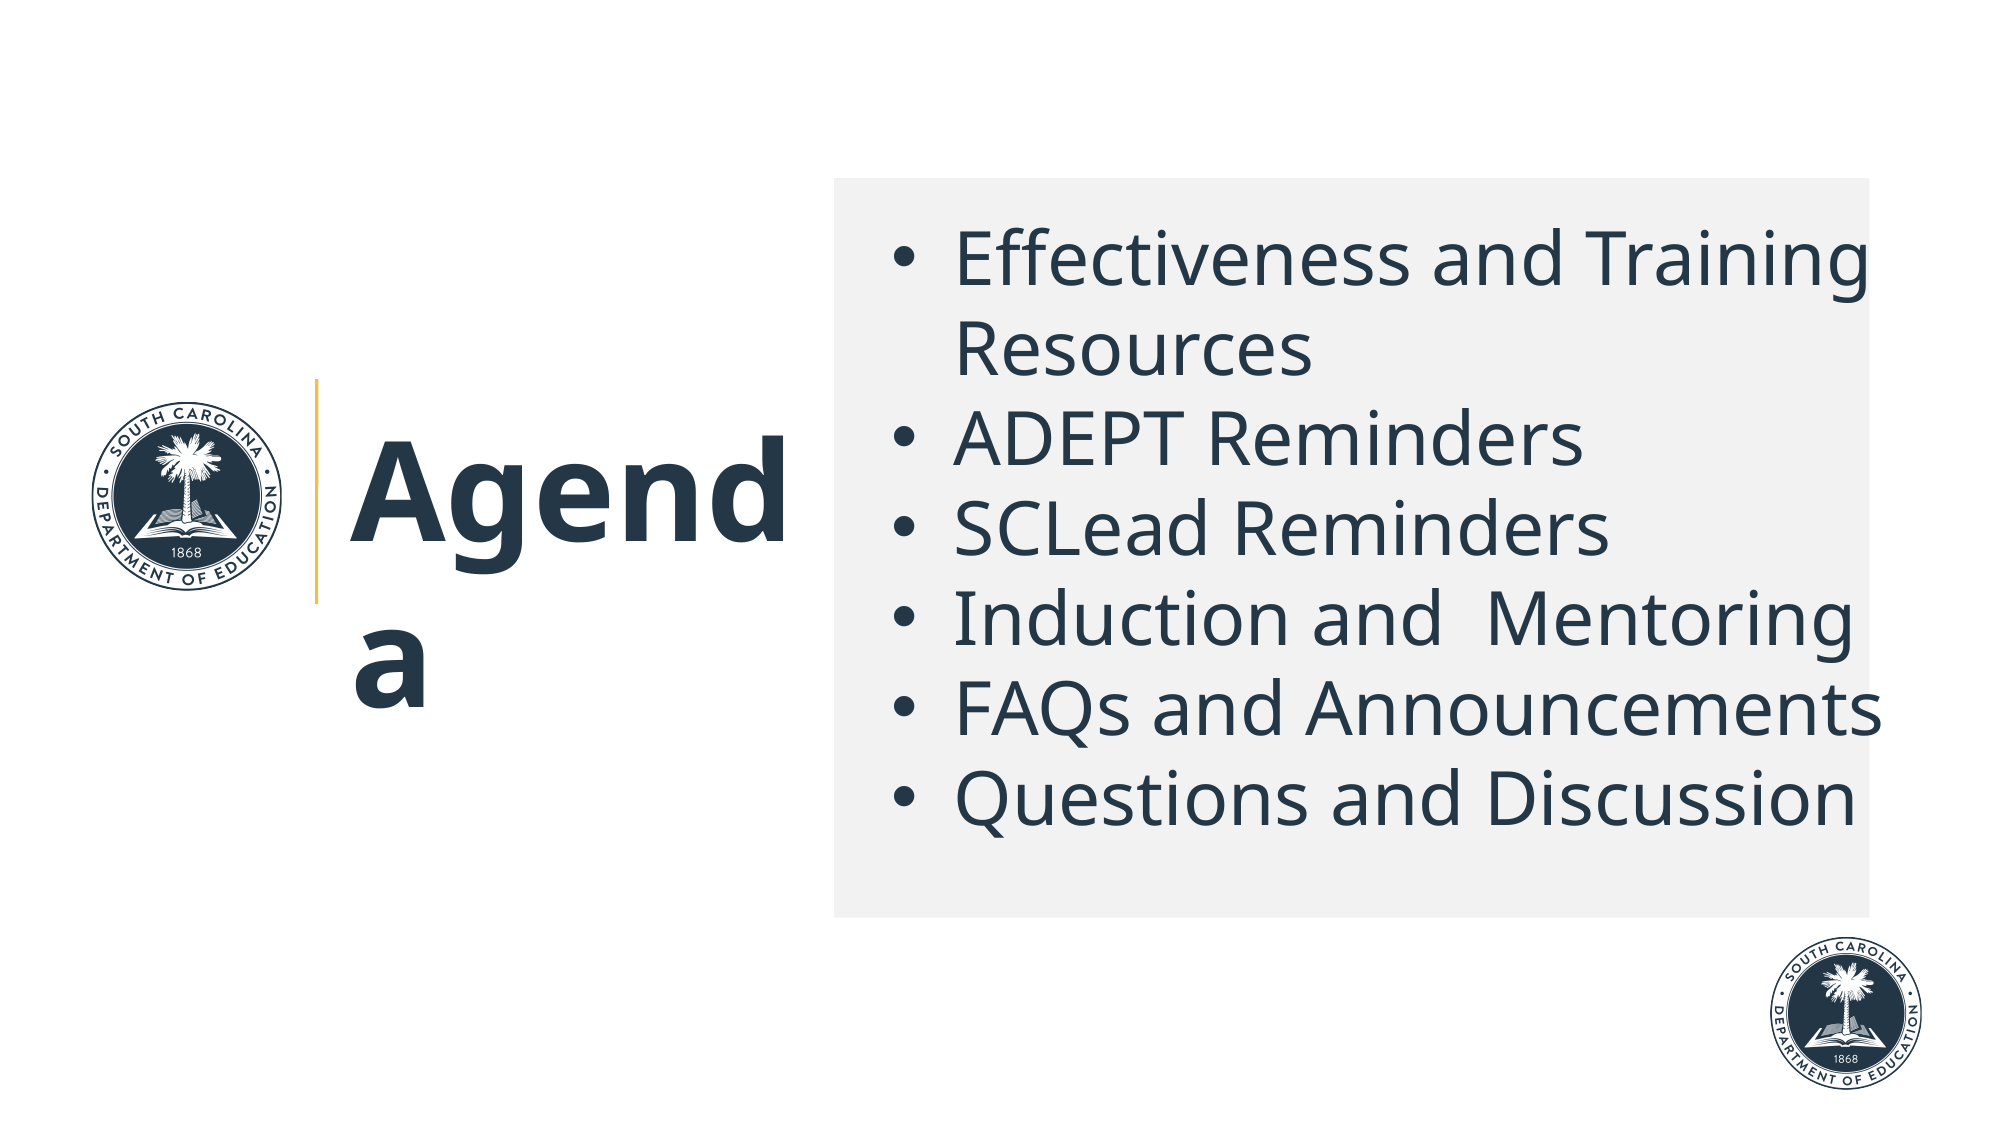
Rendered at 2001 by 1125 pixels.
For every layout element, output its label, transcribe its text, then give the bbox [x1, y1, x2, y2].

text_box [1770, 937, 1922, 1090]
title Agenda [350, 402, 842, 736]
text_box Effectiveness and Training Resources ADEPT Reminders SCLead Reminders Induction and Mentoring FAQs and Announcements Questions and Discussion [876, 202, 1944, 848]
text_box [91, 402, 282, 591]
text_box [832, 176, 1871, 920]
